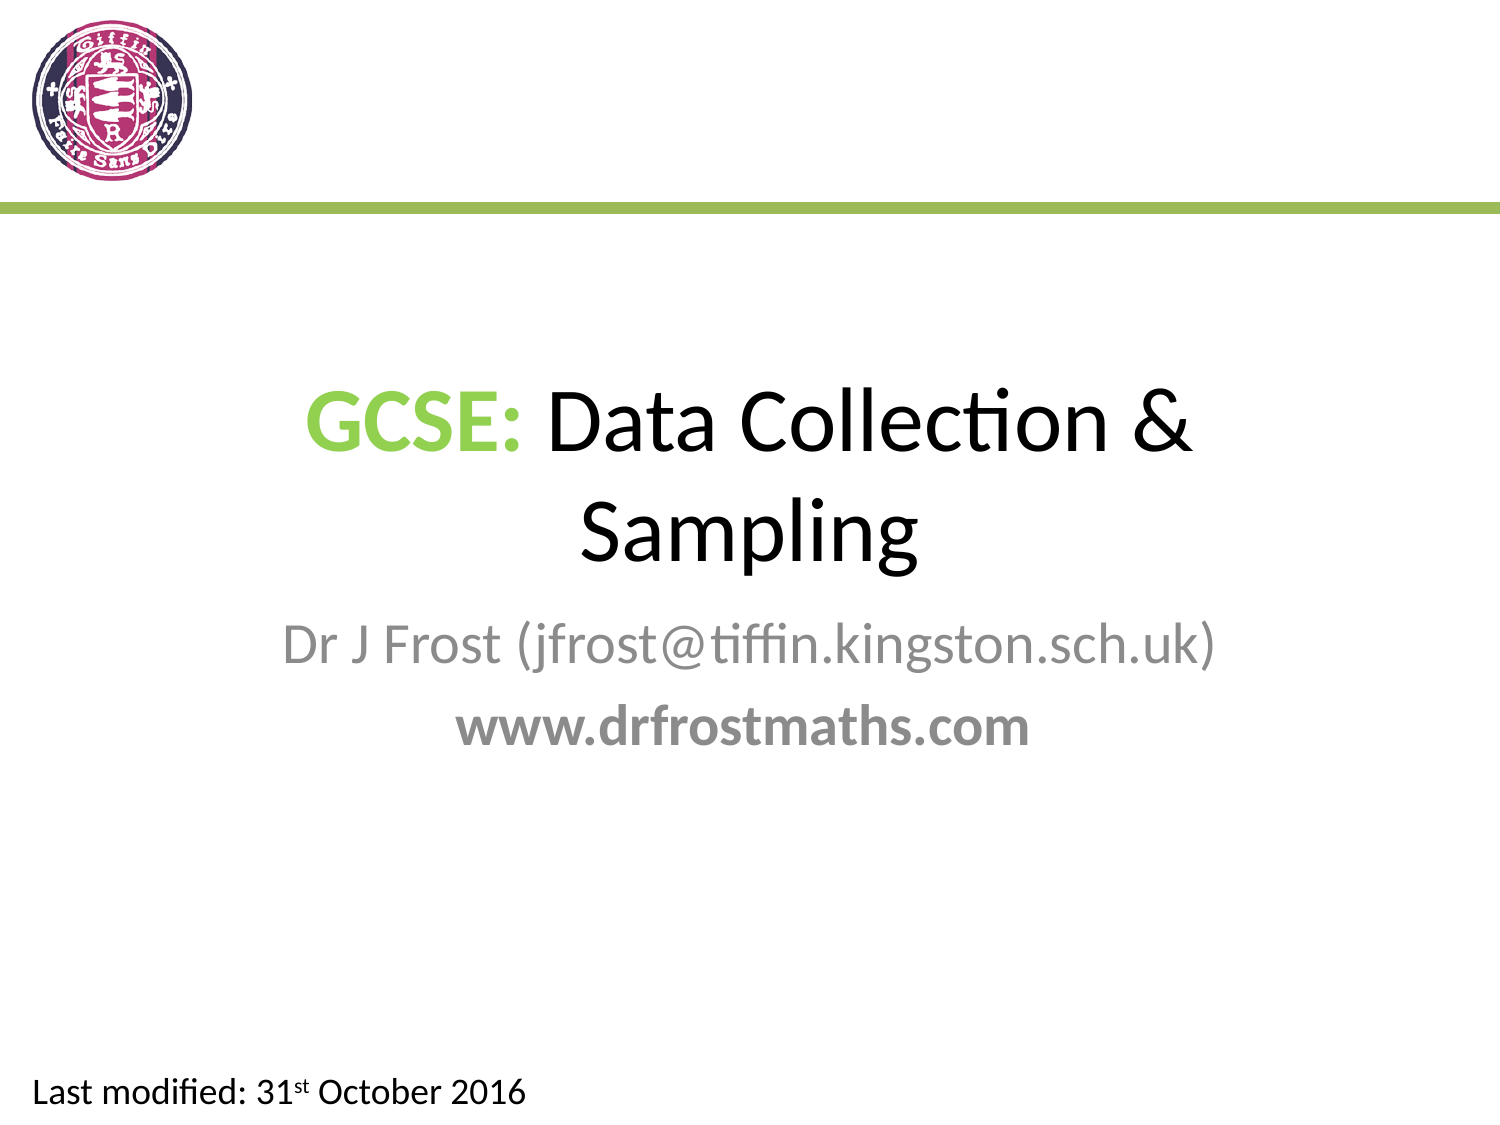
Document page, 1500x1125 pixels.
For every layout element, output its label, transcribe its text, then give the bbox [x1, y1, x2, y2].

text_box Last modified: 31st October 2016 [17, 1059, 691, 1120]
subtitle Dr J Frost (jfrost@tiffin.kingston.sch.uk) www.drfrostmaths.com [177, 597, 1323, 831]
picture [31, 18, 198, 185]
title GCSE: Data Collection & Sampling [112, 349, 1388, 591]
